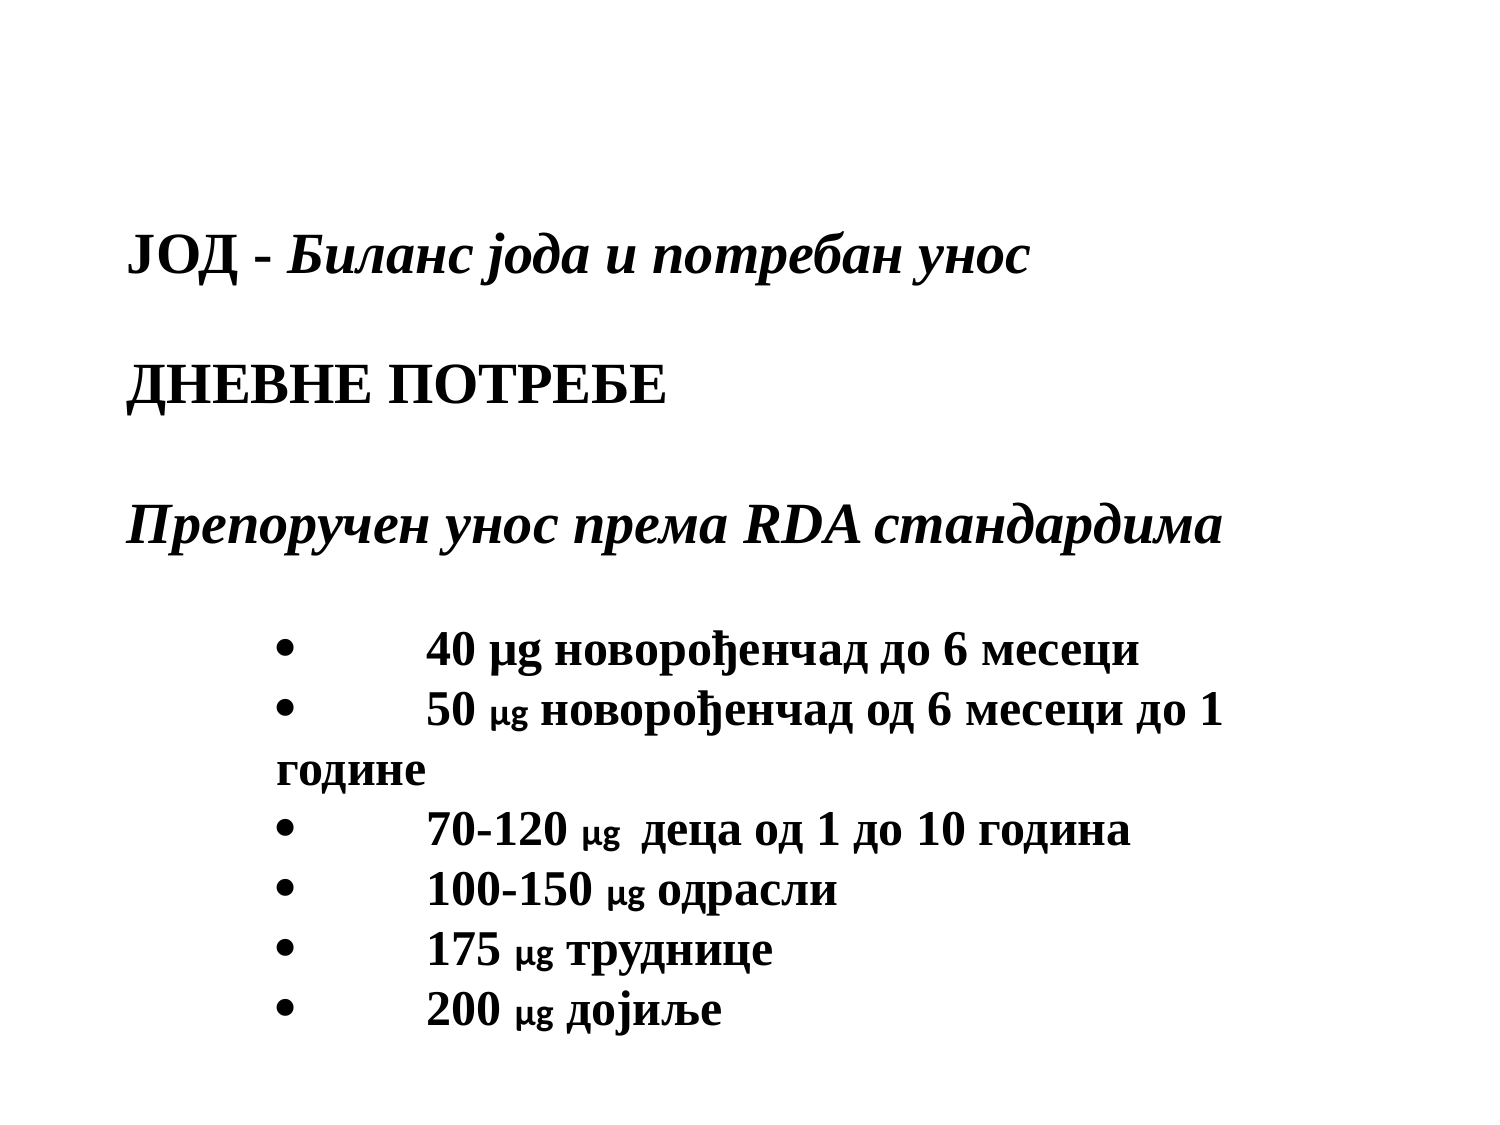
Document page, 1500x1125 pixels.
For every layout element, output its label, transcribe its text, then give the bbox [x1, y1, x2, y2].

text_box ЈОД - Биланс јода и потребан унос ДНЕВНЕ ПОТРЕБЕ Препоручен унос према RDA стандардима · 40 μg новорођенчад до 6 месеци · 50 μg новорођенчад од 6 месеци до 1 године · 70-120 μg деца од 1 до 10 година · 100-150 μg одрасли · 175 μg труднице · 200 μg дојиље [112, 207, 1400, 1043]
